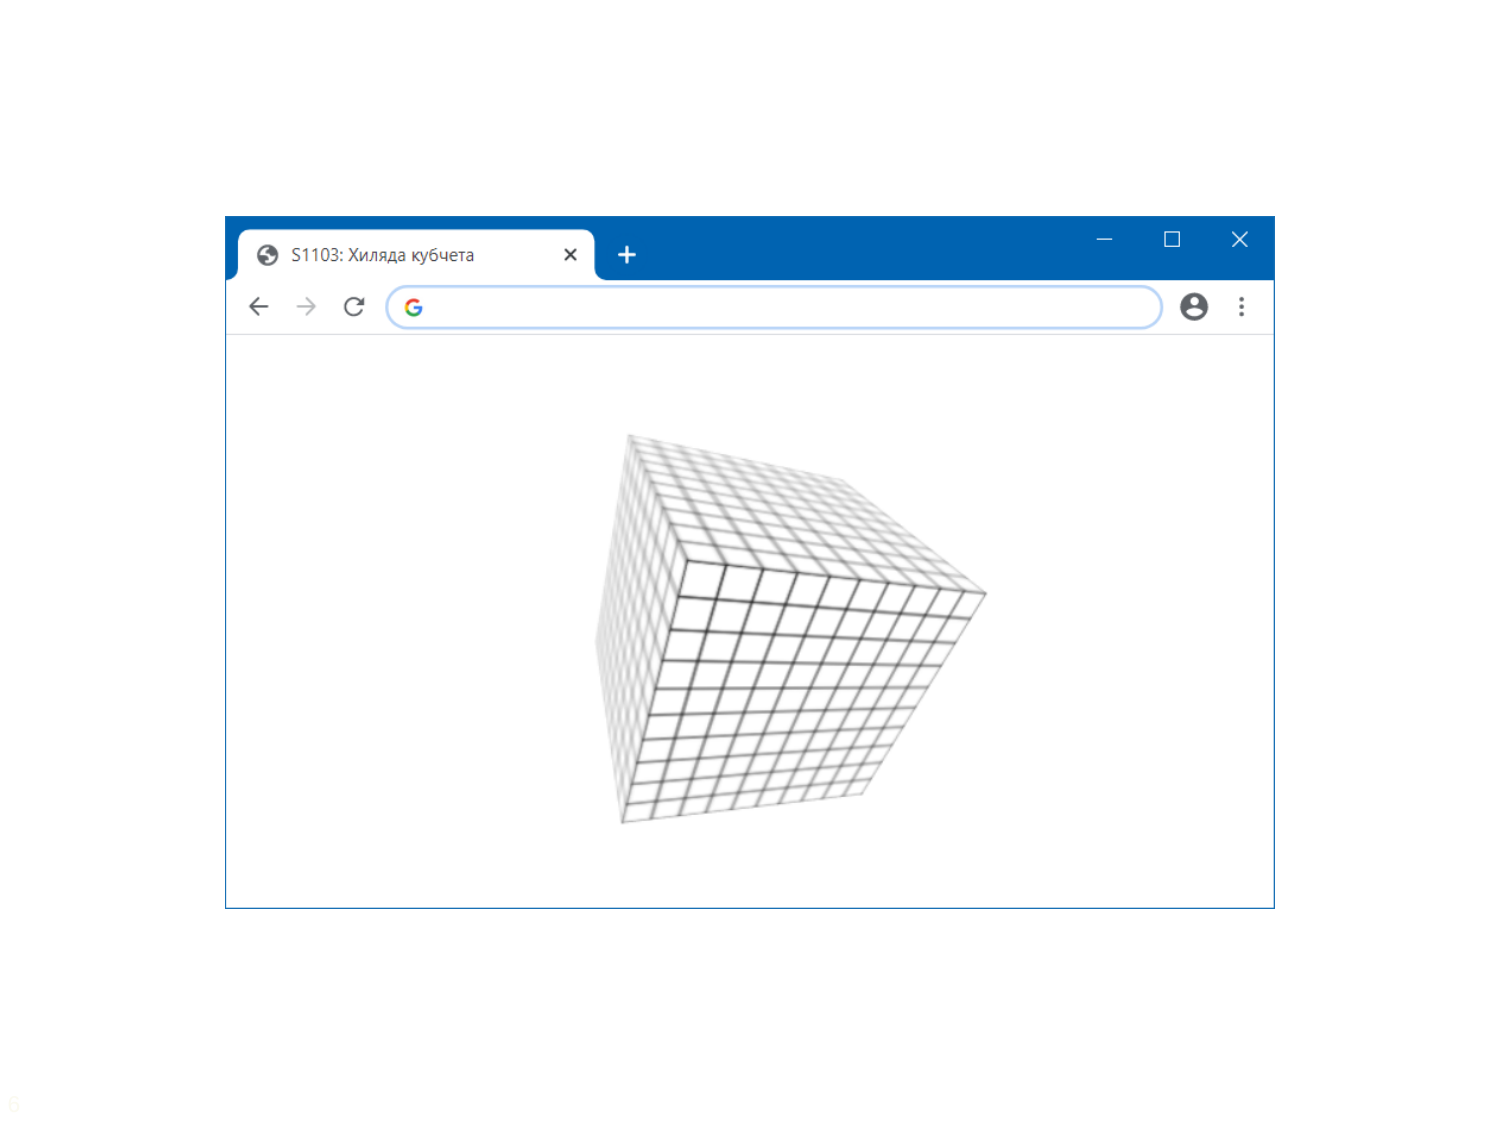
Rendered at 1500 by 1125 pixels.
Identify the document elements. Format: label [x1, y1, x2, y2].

picture [224, 216, 1276, 909]
